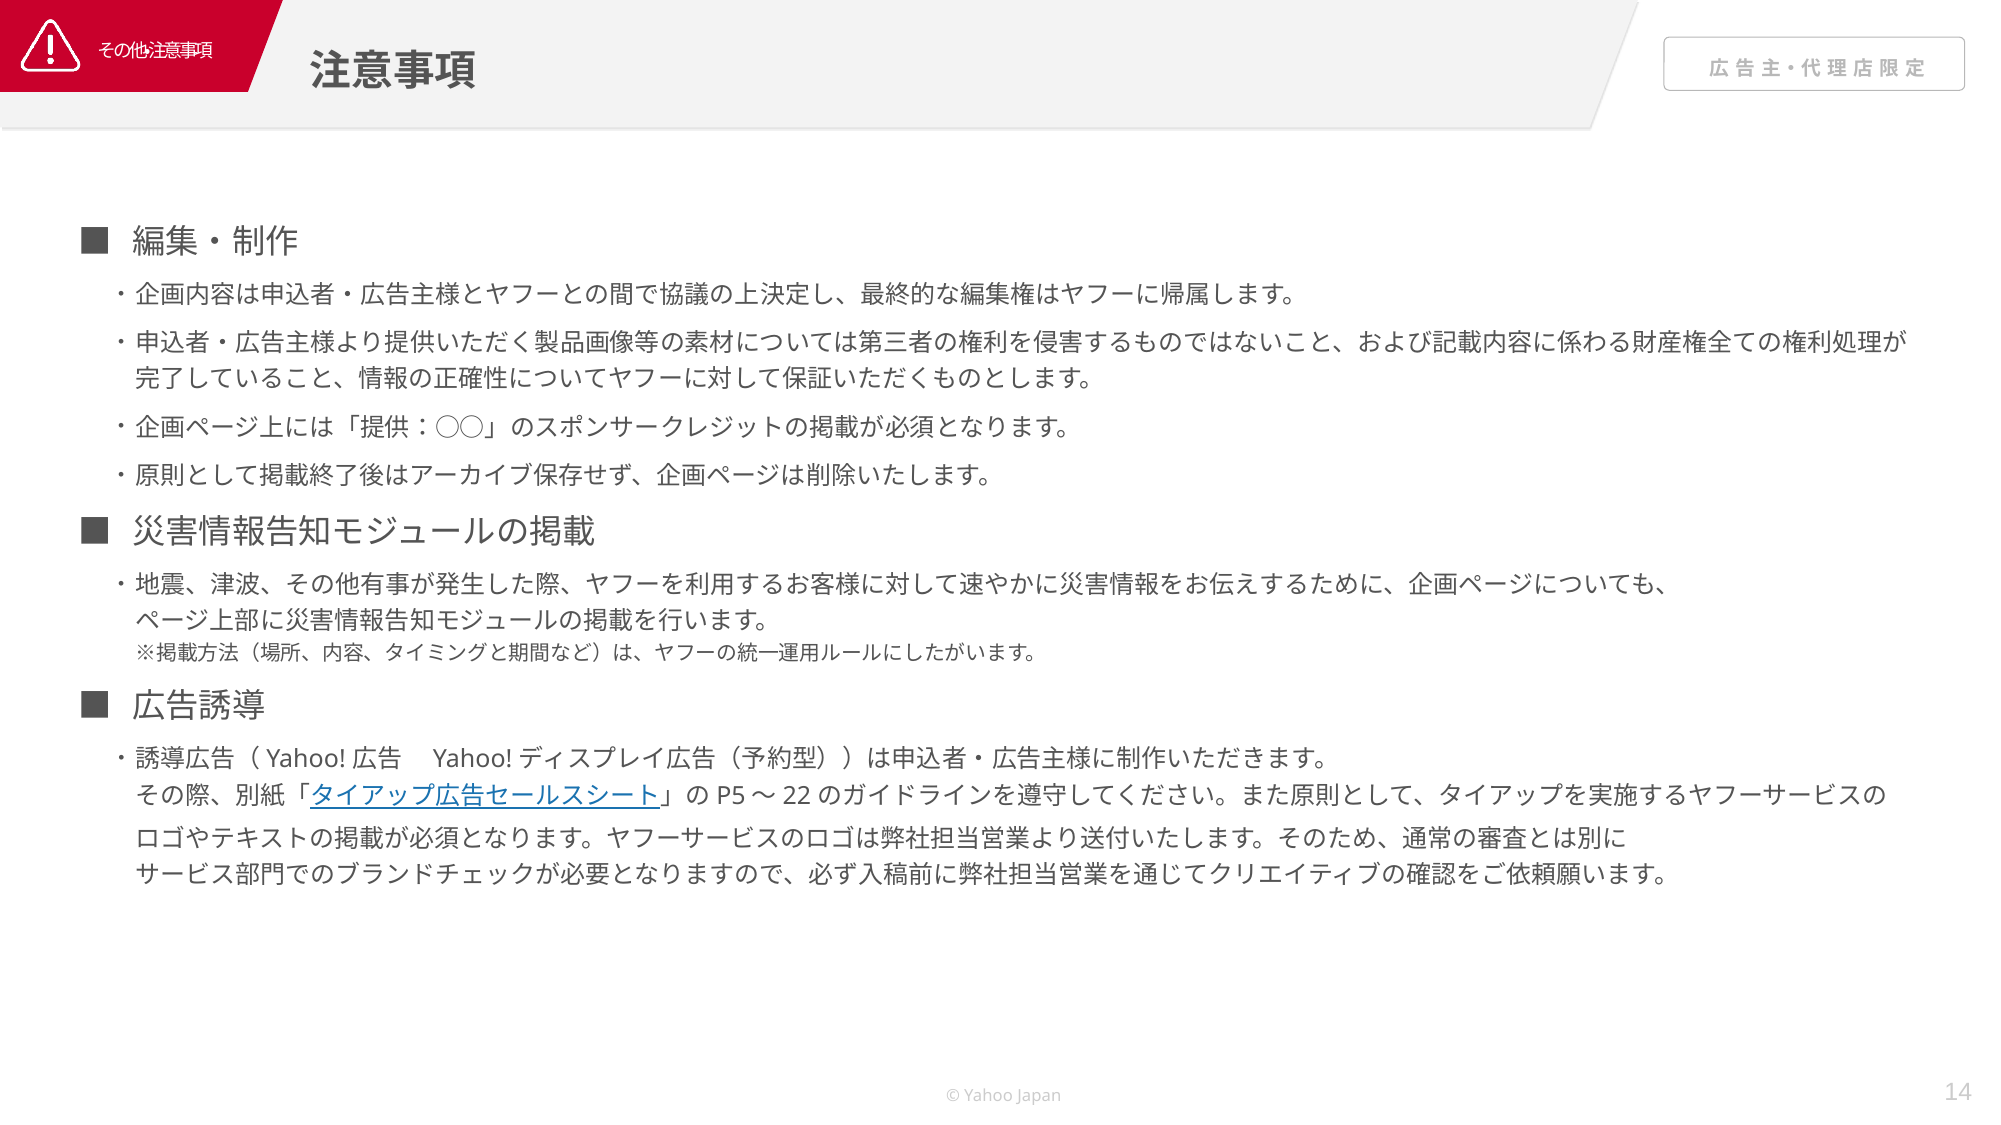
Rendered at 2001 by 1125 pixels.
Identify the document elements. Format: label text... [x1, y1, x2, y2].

text_box ■ 編集・制作 企画内容は申込者・広告主様とヤフーとの間で協議の上決定し、最終的な編集権はヤフーに帰属します。 申込者・広告主様より提供いただく製品画像等の素材については第三者の権利を侵害するものではないこと、および記載内容に係わる財産権全ての権利処理が完了していること、情報の正確性についてヤフーに対して保証いただくものとします。 企画ページ上には「提供：○○」のスポンサークレジットの掲載が必須となります。 原則として掲載終了後はアーカイブ保存せず、企画ページは削除いたします。 ■ 災害情報告知モジュールの掲載 地震、津波、その他有事が発生した際、ヤフーを利用するお客様に対して速やかに災害情報をお伝えするために、企画ページについても、 ページ上部に災害情報告知モジュールの掲載を行います。 ※掲載方法（場所、内容、タイミングと期間など）は、ヤフーの統一運用ルールにしたがいます。 ■ 広告誘導 誘導広告（Yahoo!広告 Yahoo!ディスプレイ広告（予約型））は申込者・広告主様に制作いただきます。 その際、別紙「タイアップ広告セールスシート」のP5～22のガイドラインを遵守してください。また原則として、タイアップを実施するヤフーサービスの ロゴやテキストの掲載が必須となります。ヤフーサービスのロゴは弊社担当営業より送付いたします。そのため、通常の審査とは別に サービス部門でのブランドチェックが必要となりますので、必ず入稿前に弊社担当営業を通じてクリエイティブの確認をご依頼願います。 [78, 211, 1922, 889]
list 注意事項 [309, 41, 1645, 97]
picture [16, 12, 84, 80]
list その他・注意事項 [97, 13, 240, 81]
